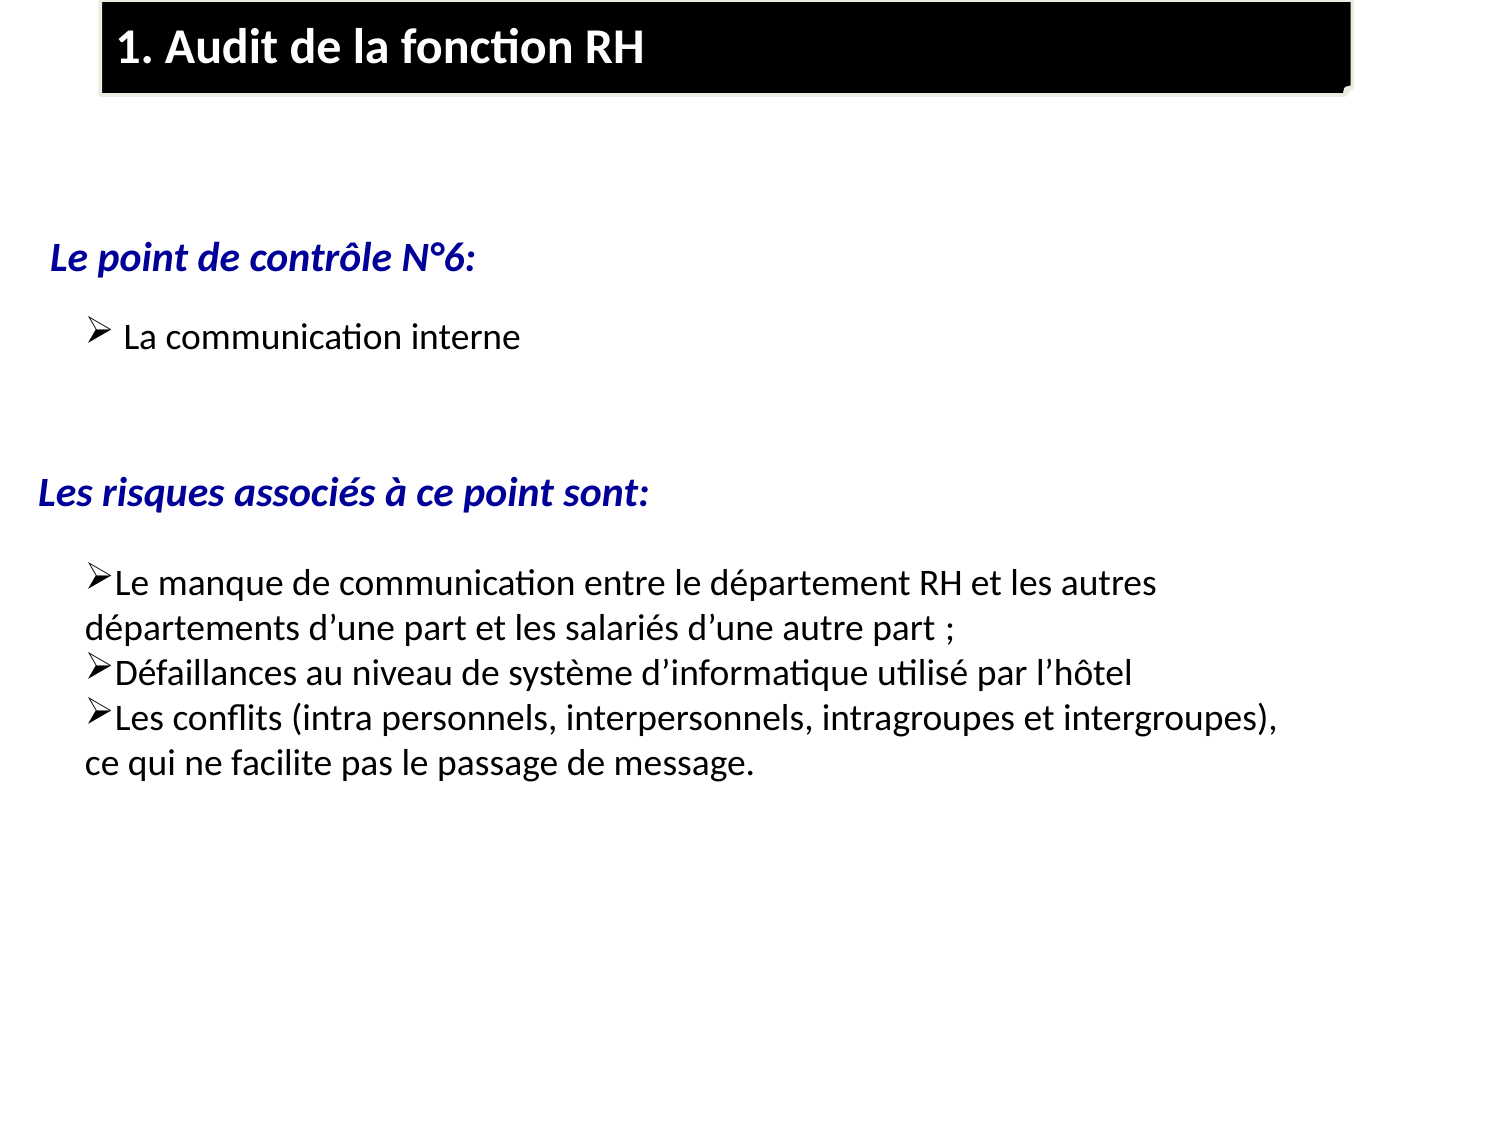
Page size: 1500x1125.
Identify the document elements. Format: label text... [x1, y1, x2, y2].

text_box 1. Audit de la fonction RH [100, 0, 1353, 96]
text_box Les risques associés à ce point sont: [23, 457, 785, 522]
text_box Le manque de communication entre le département RH et les autres départements d’une part et les salariés d’une autre part ; Défaillances au niveau de système d’informatique utilisé par l’hôtel Les conflits (intra personnels, interpersonnels, intragroupes et intergroupes), ce qui ne facilite pas le passage de message. [70, 550, 1301, 881]
text_box La communication interne [70, 304, 1336, 365]
text_box Le point de contrôle N°6: [35, 222, 715, 288]
